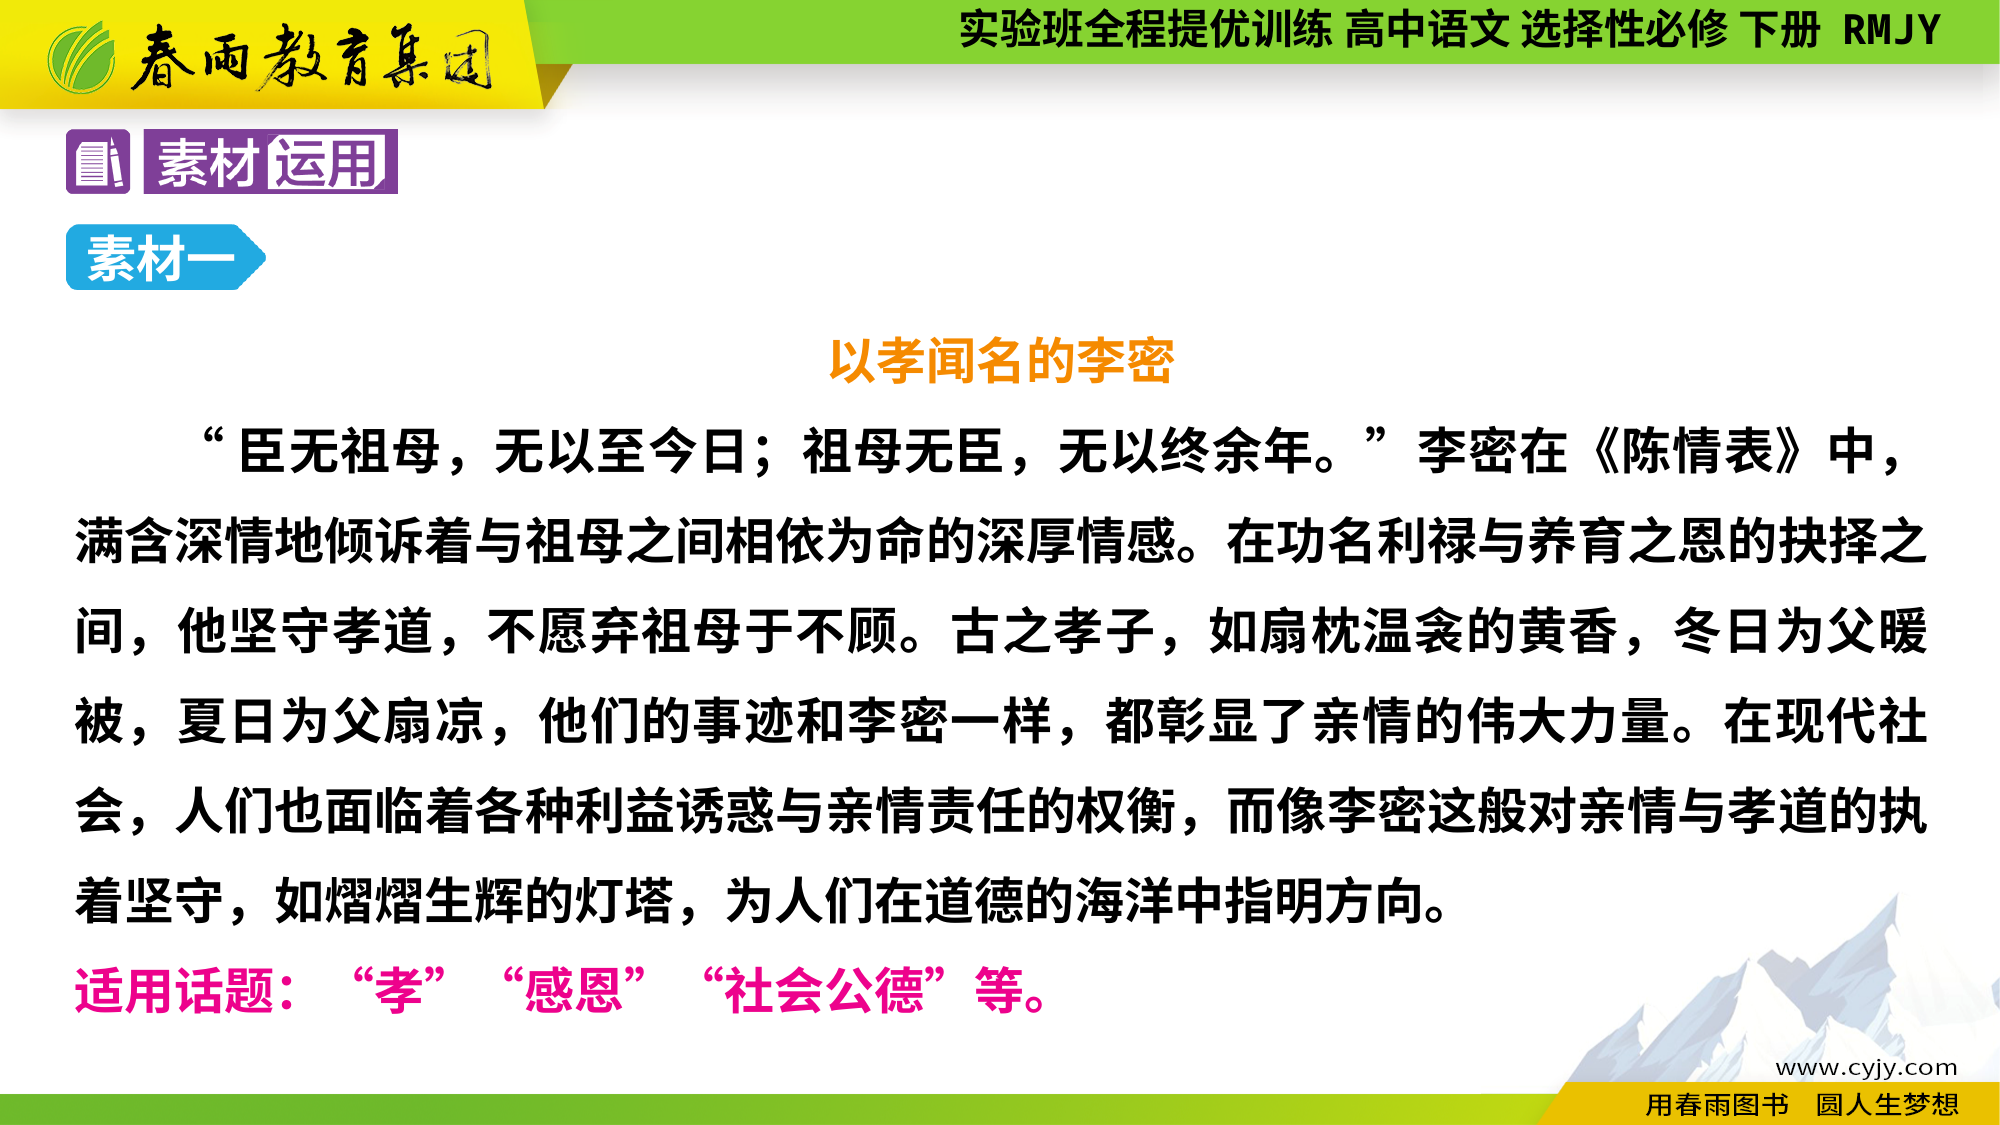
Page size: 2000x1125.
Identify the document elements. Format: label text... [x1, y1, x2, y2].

picture [0, 0, 2000, 1125]
list 以孝闻名的李密 “臣无祖母，无以至今日；祖母无臣，无以终余年。”李密在《陈情表》中，满含深情地倾诉着与祖母之间相依为命的深厚情感。在功名利禄与养育之恩的抉择之间，他坚守孝道，不愿弃祖母于不顾。古之孝子，如扇枕温衾的黄香，冬日为父暖被，夏日为父扇凉，他们的事迹和李密一样，都彰显了亲情的伟大力量。在现代社会，人们也面临着各种利益诱惑与亲情责任的权衡，而像李密这般对亲情与孝道的执着坚守，如熠熠生辉的灯塔，为人们在道德的海洋中指明方向。 适用话题：“孝”“感恩”“社会公德”等。 [59, 292, 1944, 1035]
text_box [66, 219, 266, 296]
